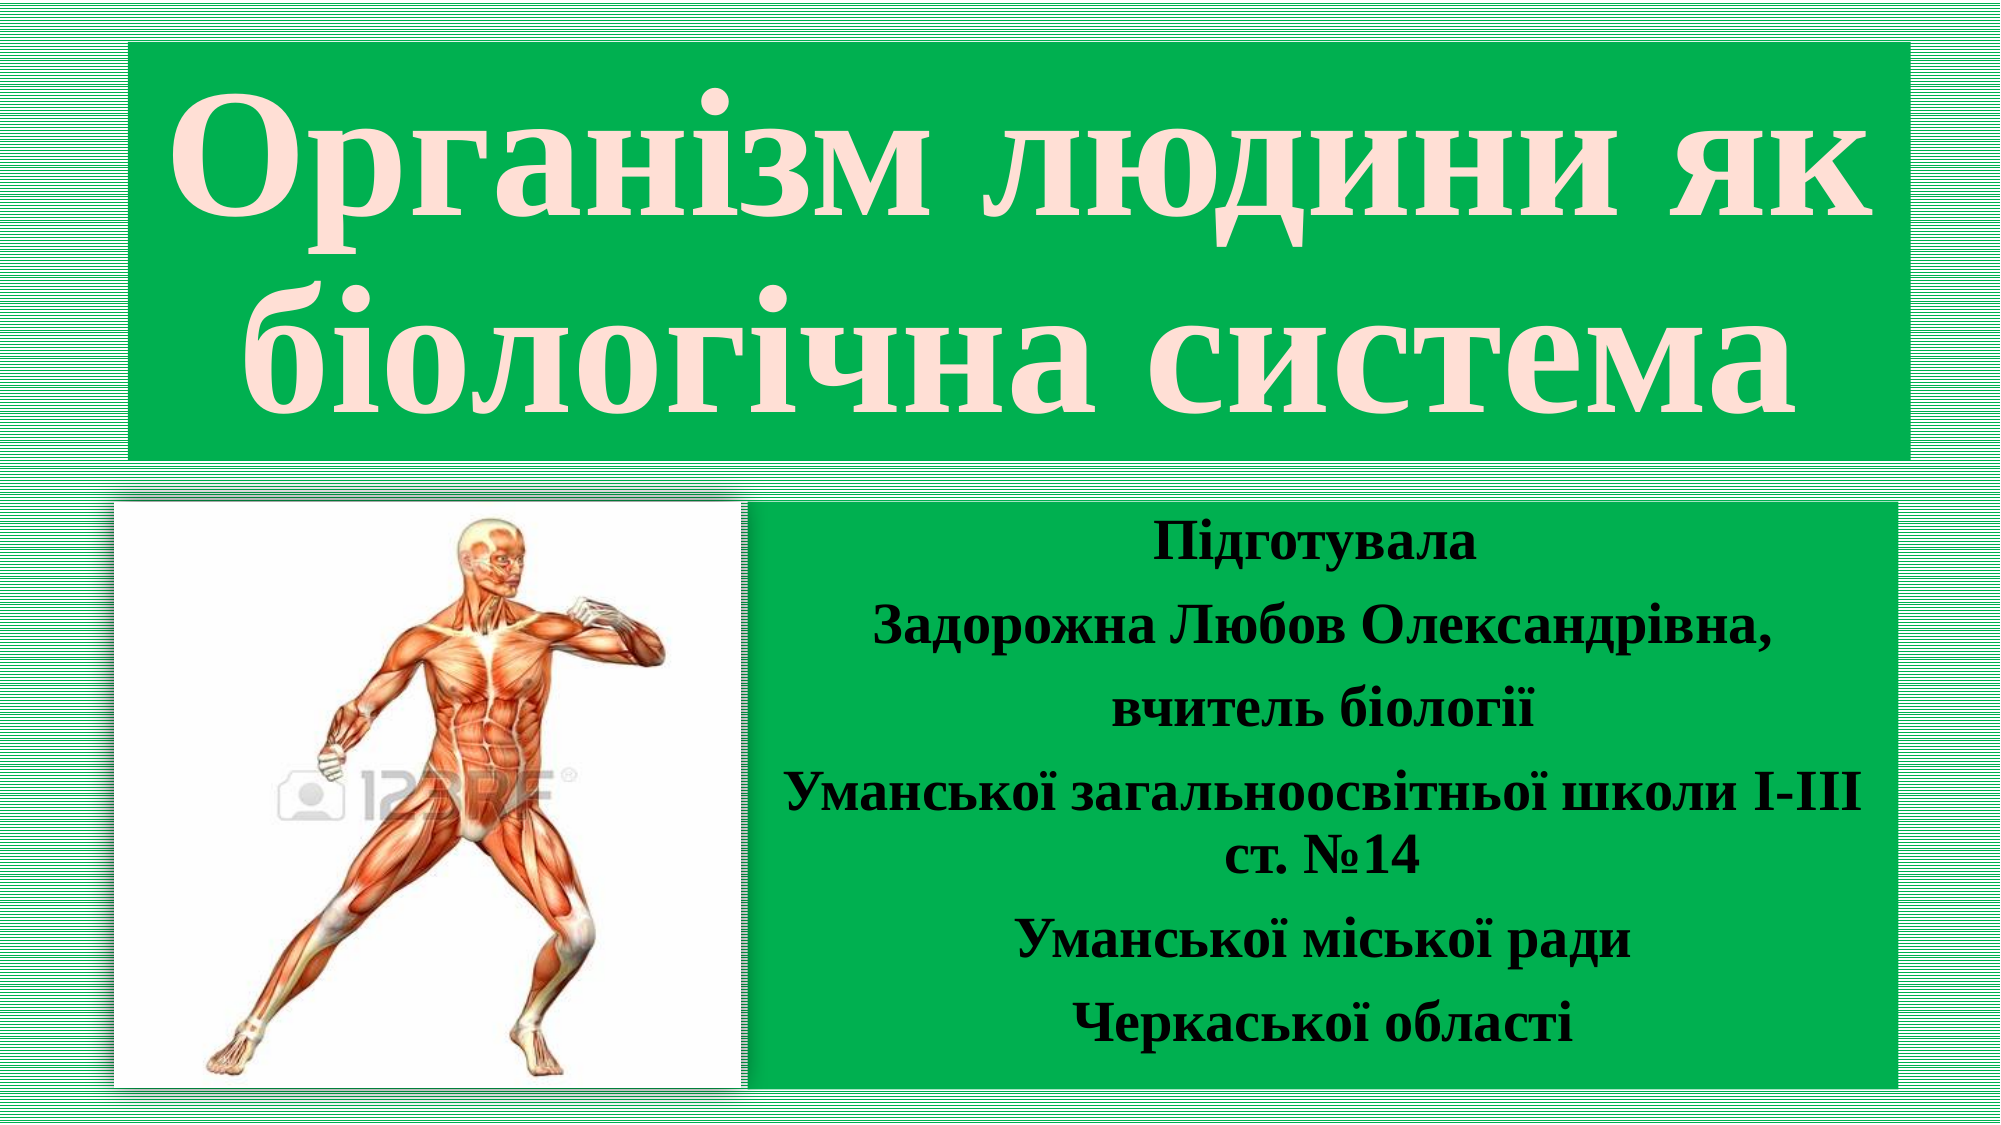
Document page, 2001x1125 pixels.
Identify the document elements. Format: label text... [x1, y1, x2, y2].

picture [114, 502, 741, 1088]
title Організм людини як біологічна система [127, 41, 1911, 461]
subtitle Підготувала Задорожна Любов Олександрівна, вчитель біології Уманської загальноосвітньої школи І-ІІІ ст. №14 Уманської міської ради Черкаської області [756, 501, 1899, 1090]
